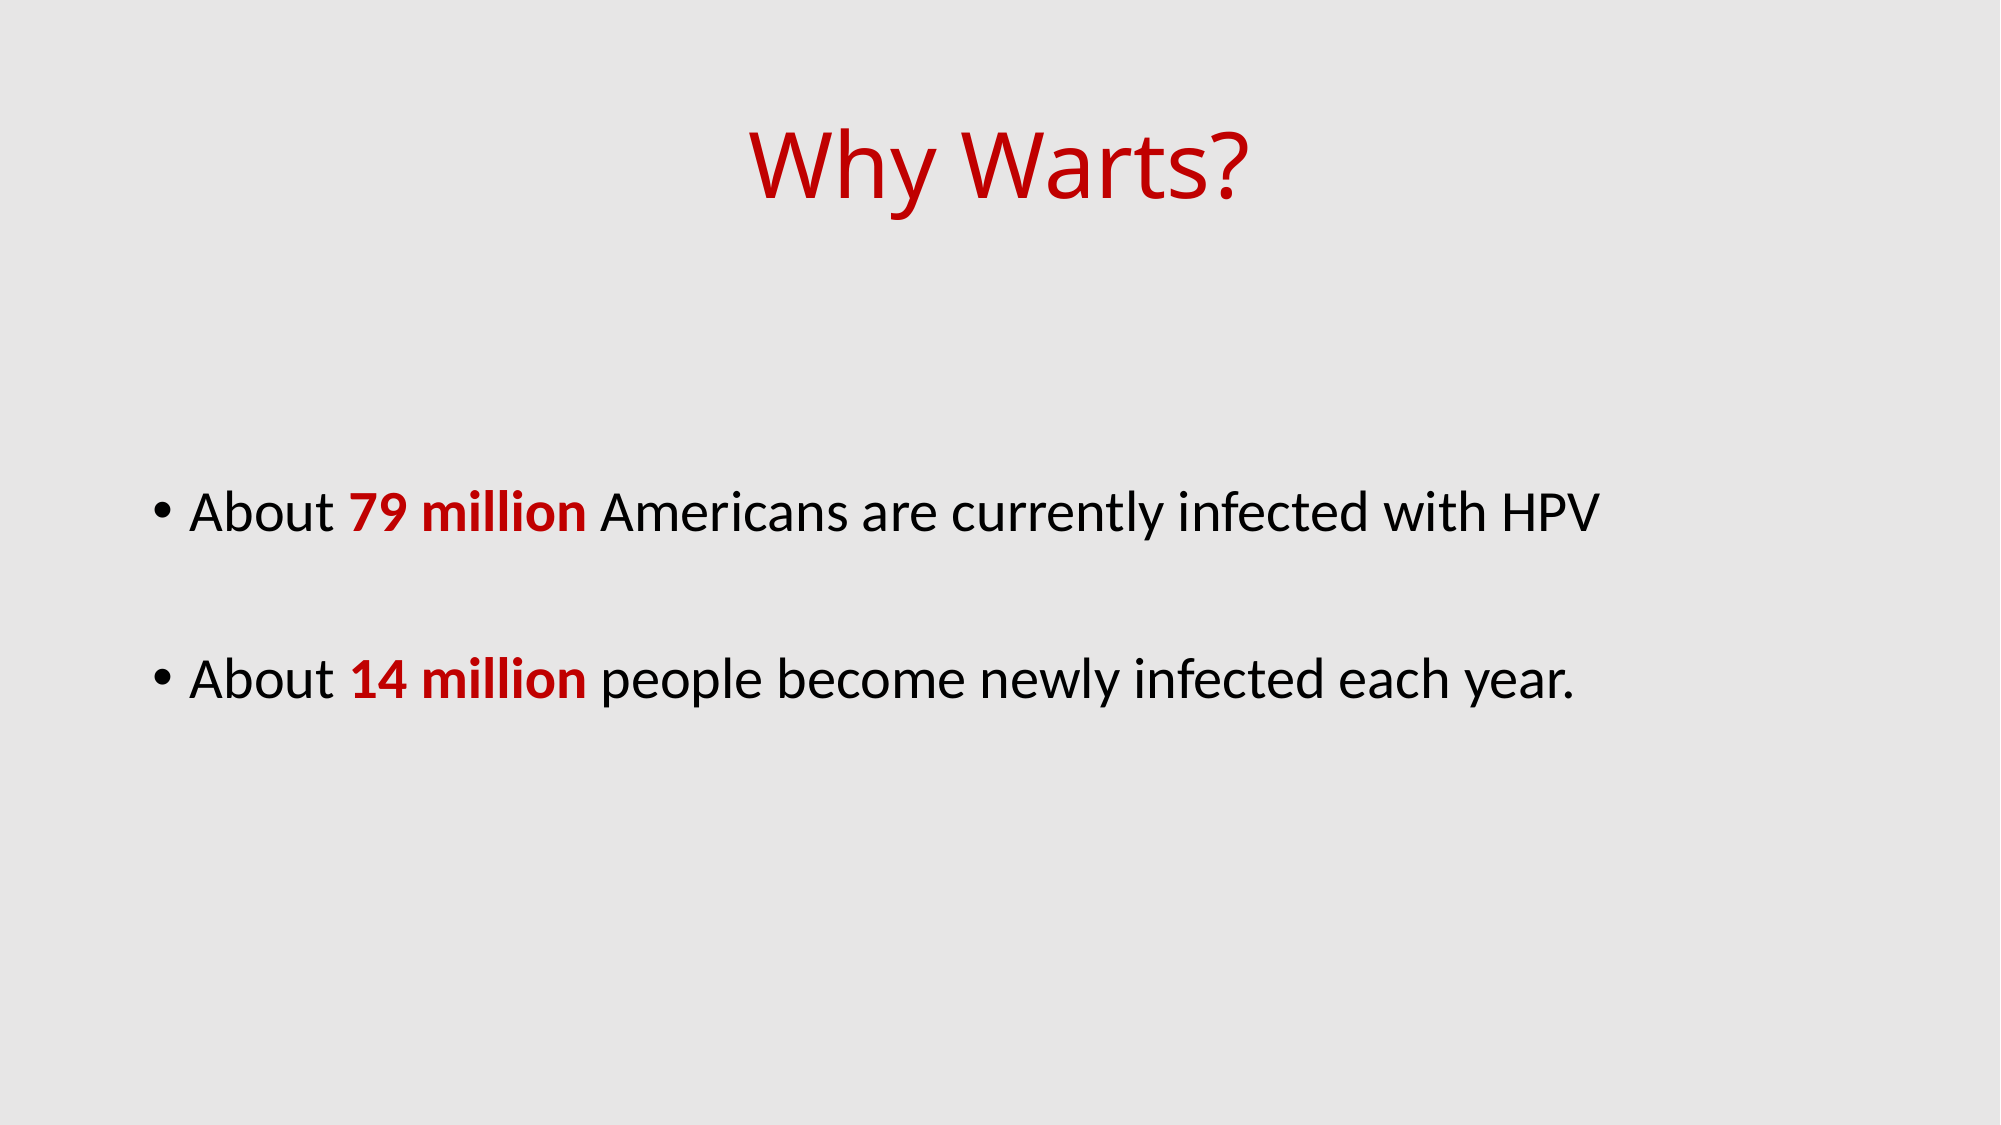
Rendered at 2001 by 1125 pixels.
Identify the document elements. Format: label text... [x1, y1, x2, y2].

list About 79 million Americans are currently infected with HPV About 14 million people become newly infected each year. [137, 299, 1863, 1014]
title Why Warts? [137, 59, 1863, 278]
